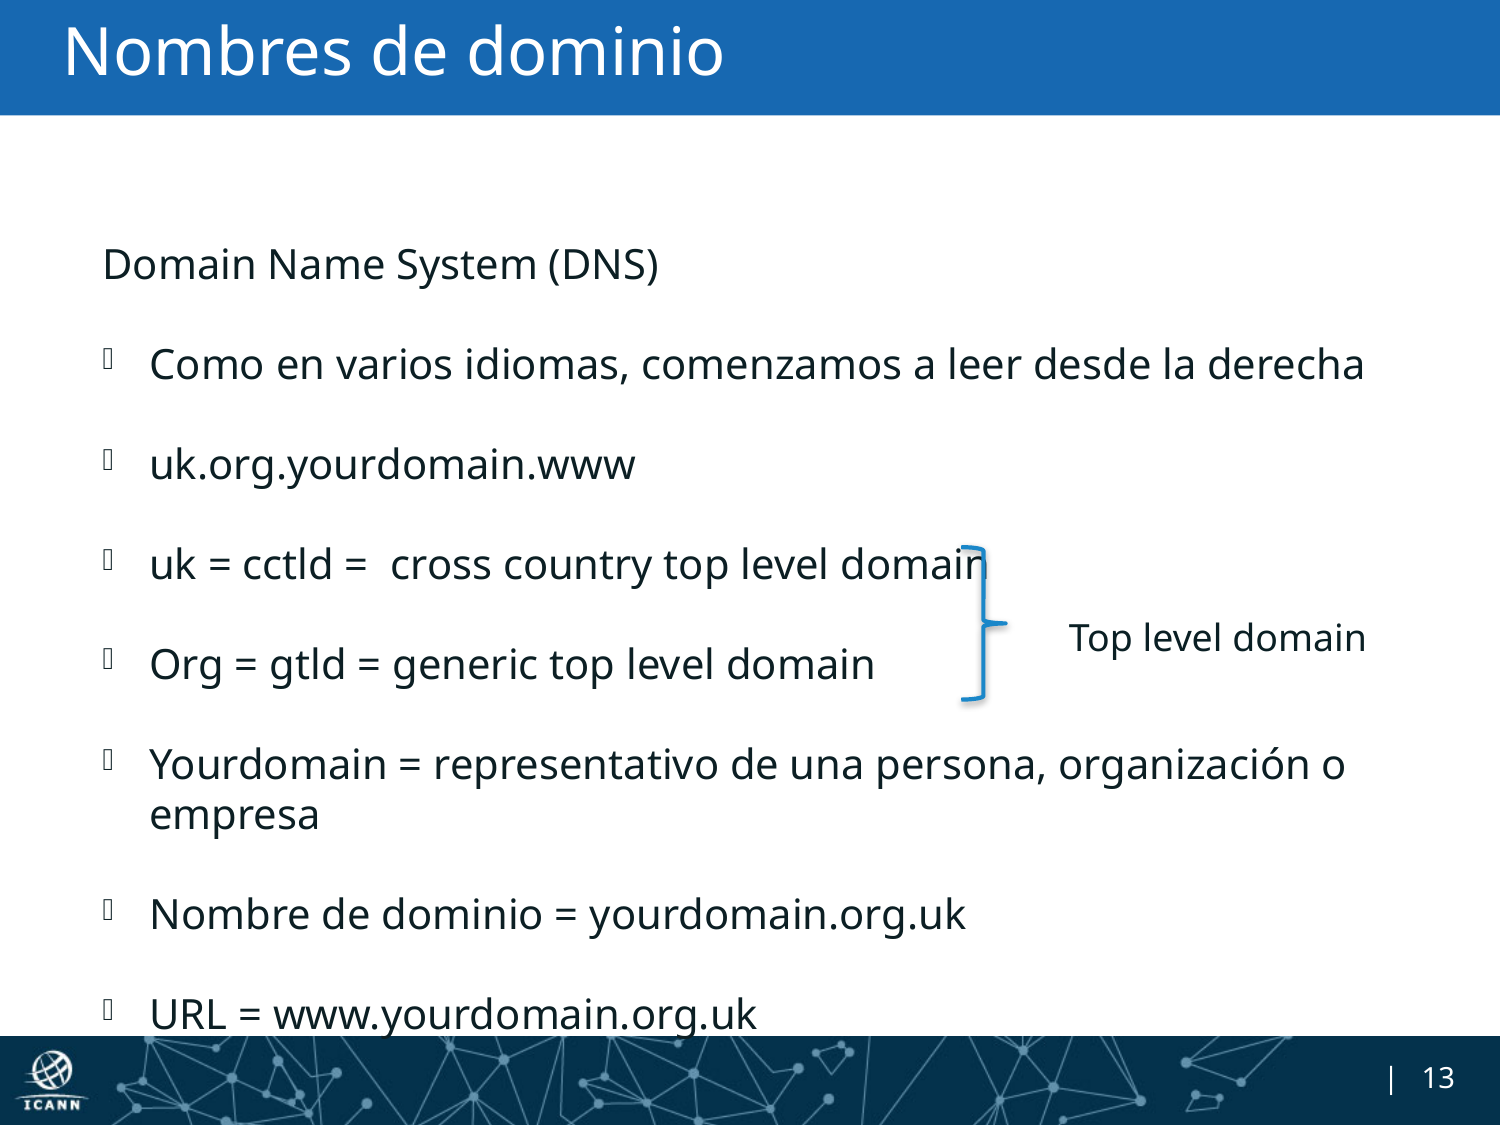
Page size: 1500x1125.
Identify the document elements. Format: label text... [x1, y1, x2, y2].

title Nombres de dominio [0, 0, 1500, 116]
text_box [961, 545, 1008, 702]
picture [0, 1036, 1500, 1125]
text_box Domain Name System (DNS) Como en varios idiomas, comenzamos a leer desde la derecha uk.org.yourdomain.www uk = cctld = cross country top level domain Org = gtld = generic top level domain Yourdomain = representativo de una persona, organización o empresa Nombre de dominio = yourdomain.org.uk URL = www.yourdomain.org.uk [87, 230, 1417, 1046]
text_box Top level domain [1054, 606, 1417, 666]
